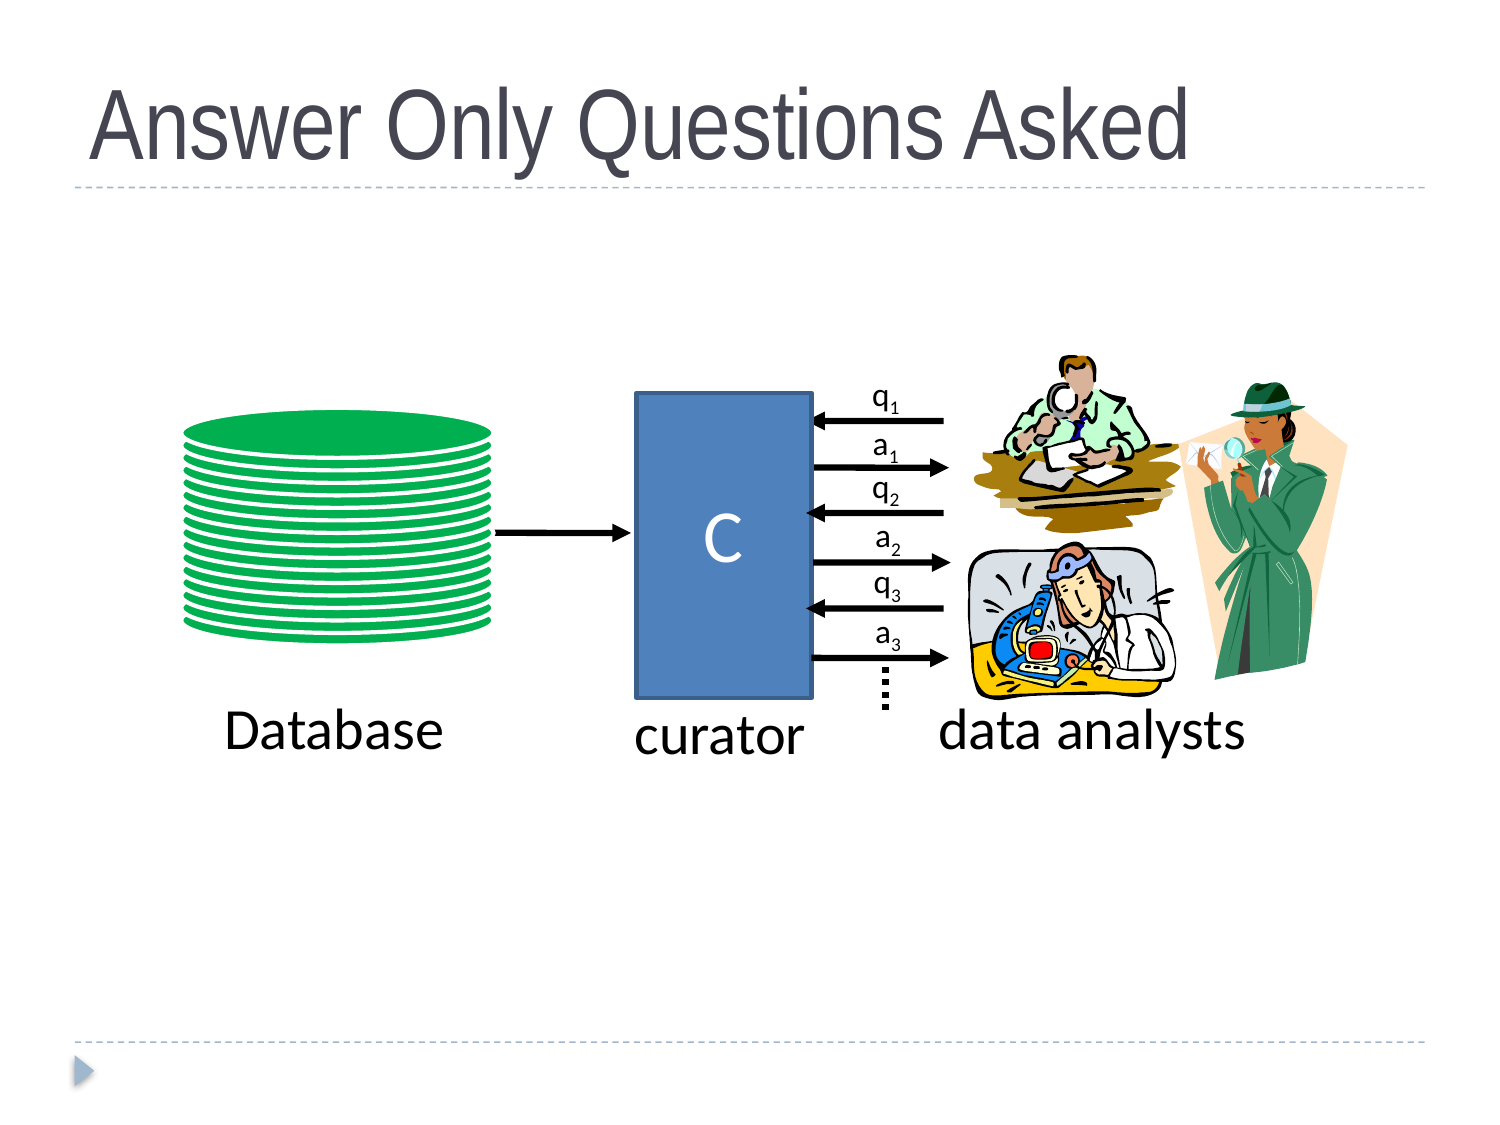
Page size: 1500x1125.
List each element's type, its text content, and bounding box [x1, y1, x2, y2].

title Answer Only Questions Asked [75, 24, 1425, 188]
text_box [180, 354, 1348, 775]
